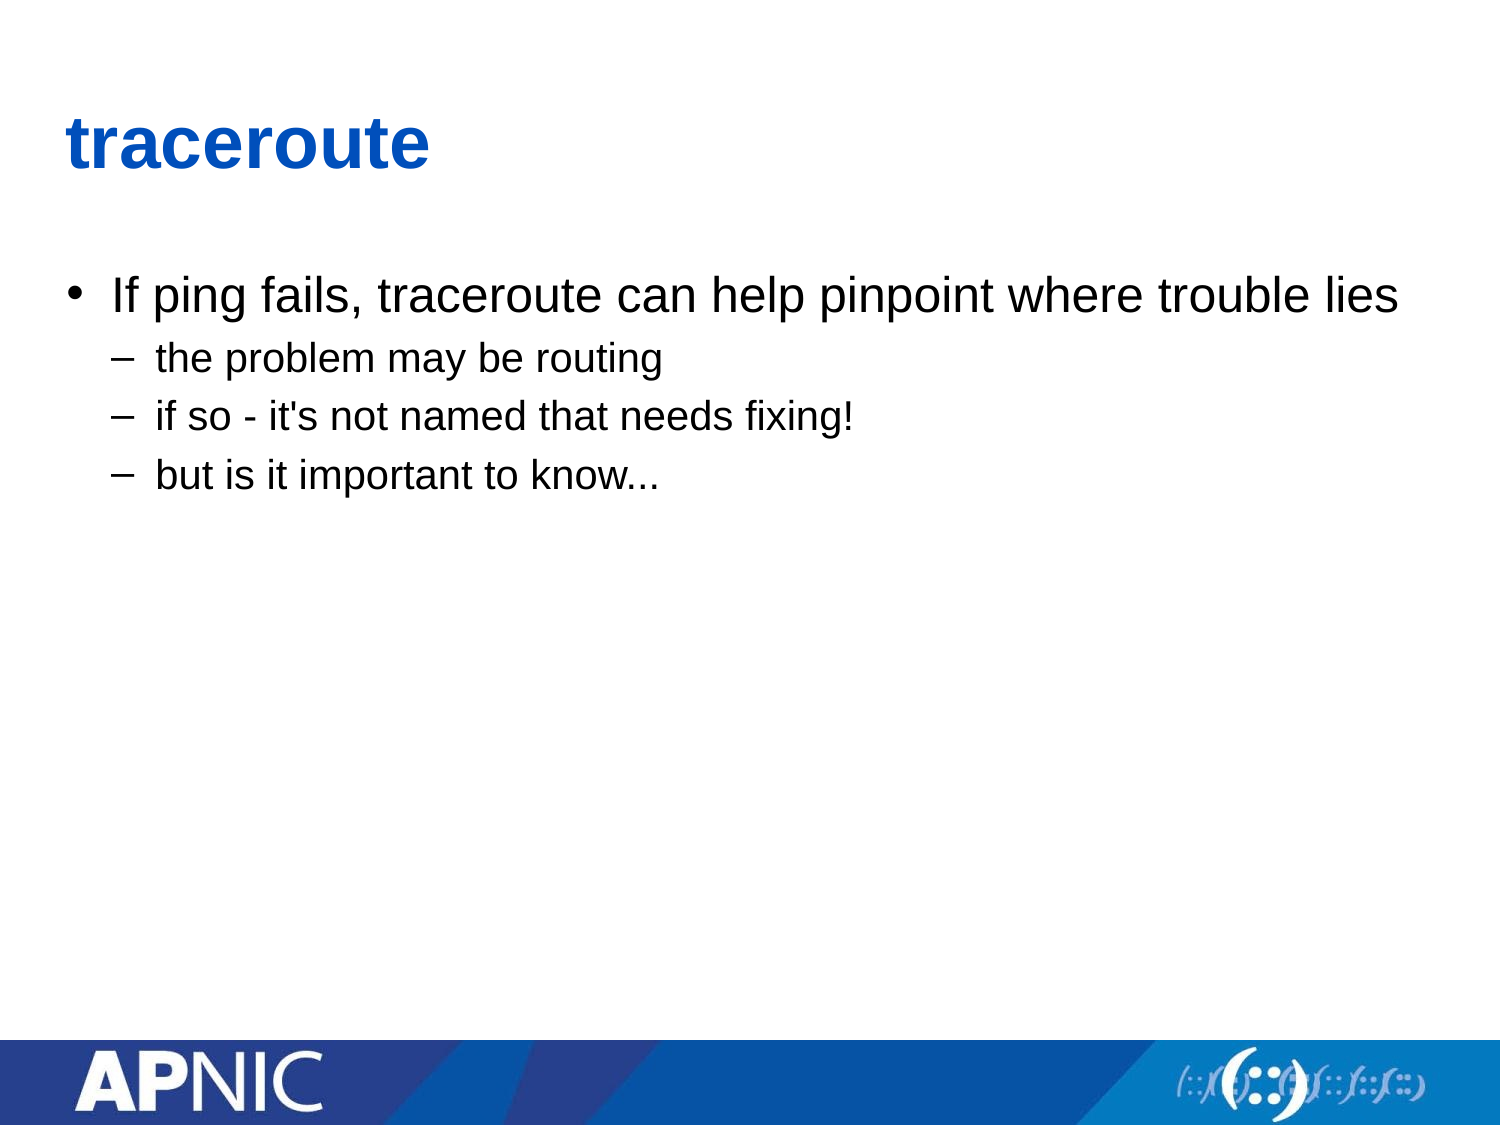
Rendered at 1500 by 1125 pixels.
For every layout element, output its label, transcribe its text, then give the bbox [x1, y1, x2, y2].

title traceroute [64, 45, 1436, 233]
list If ping fails, traceroute can help pinpoint where trouble lies the problem may be routing if so - it's not named that needs fixing! but is it important to know... [66, 262, 1437, 1012]
picture [0, 1040, 1500, 1125]
